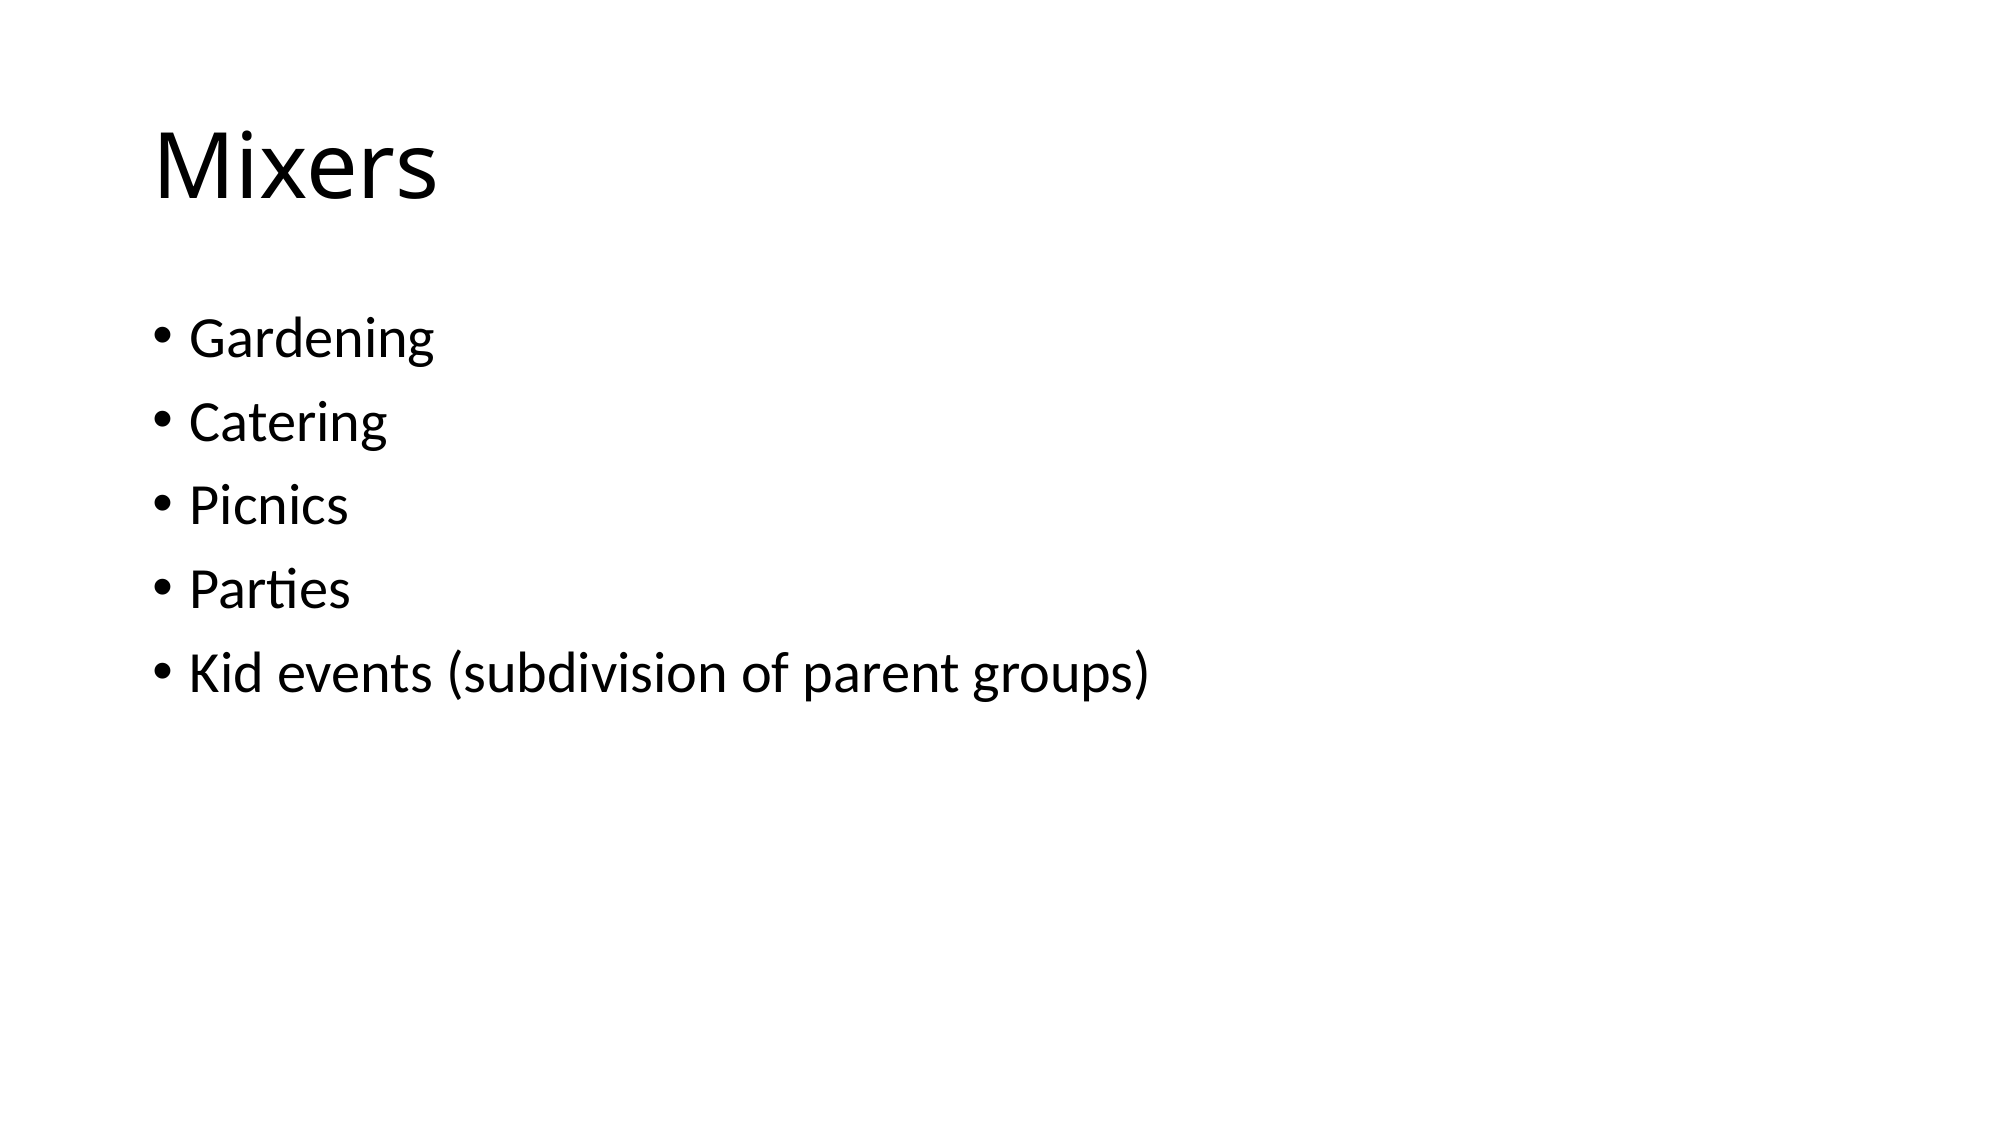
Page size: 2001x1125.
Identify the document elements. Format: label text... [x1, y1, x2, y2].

list Gardening Catering Picnics Parties Kid events (subdivision of parent groups) [137, 299, 1863, 1014]
title Mixers [137, 59, 1863, 278]
